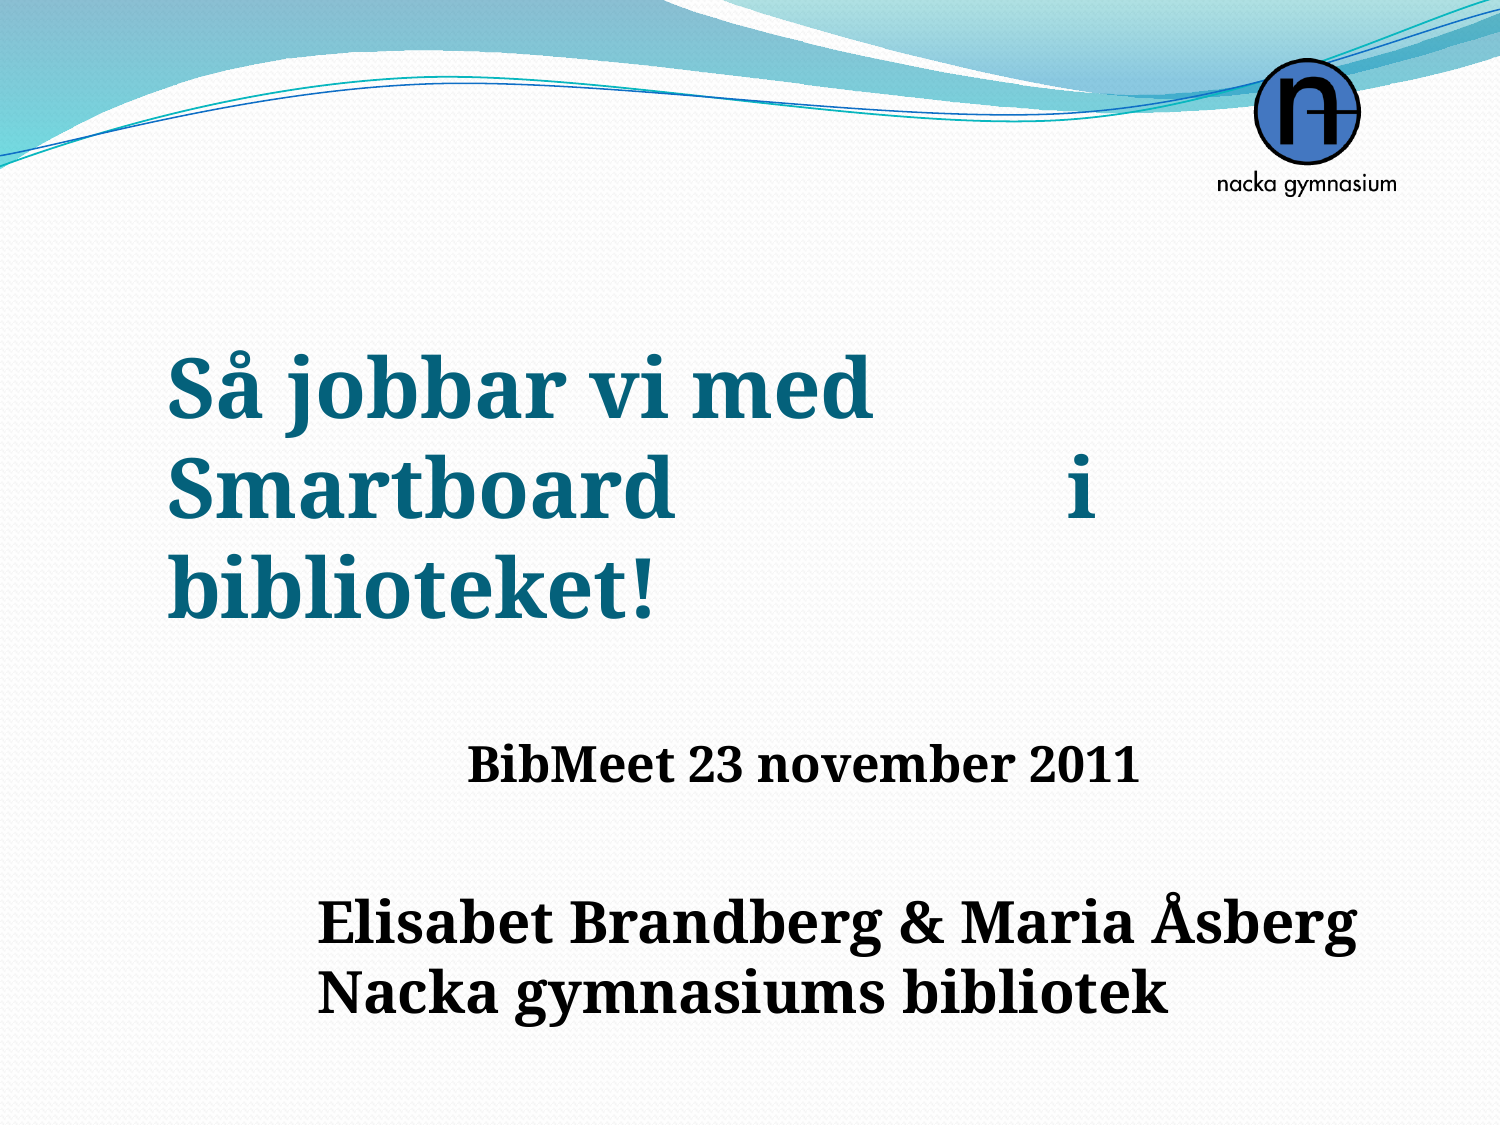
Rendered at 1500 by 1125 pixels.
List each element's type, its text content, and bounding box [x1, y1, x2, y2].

picture [1218, 58, 1397, 198]
text_box Så jobbar vi med Smartboard i biblioteket! BibMeet 23 november 2011 Elisabet Brandberg & Maria Åsberg Nacka gymnasiums bibliotek [152, 328, 1407, 1033]
